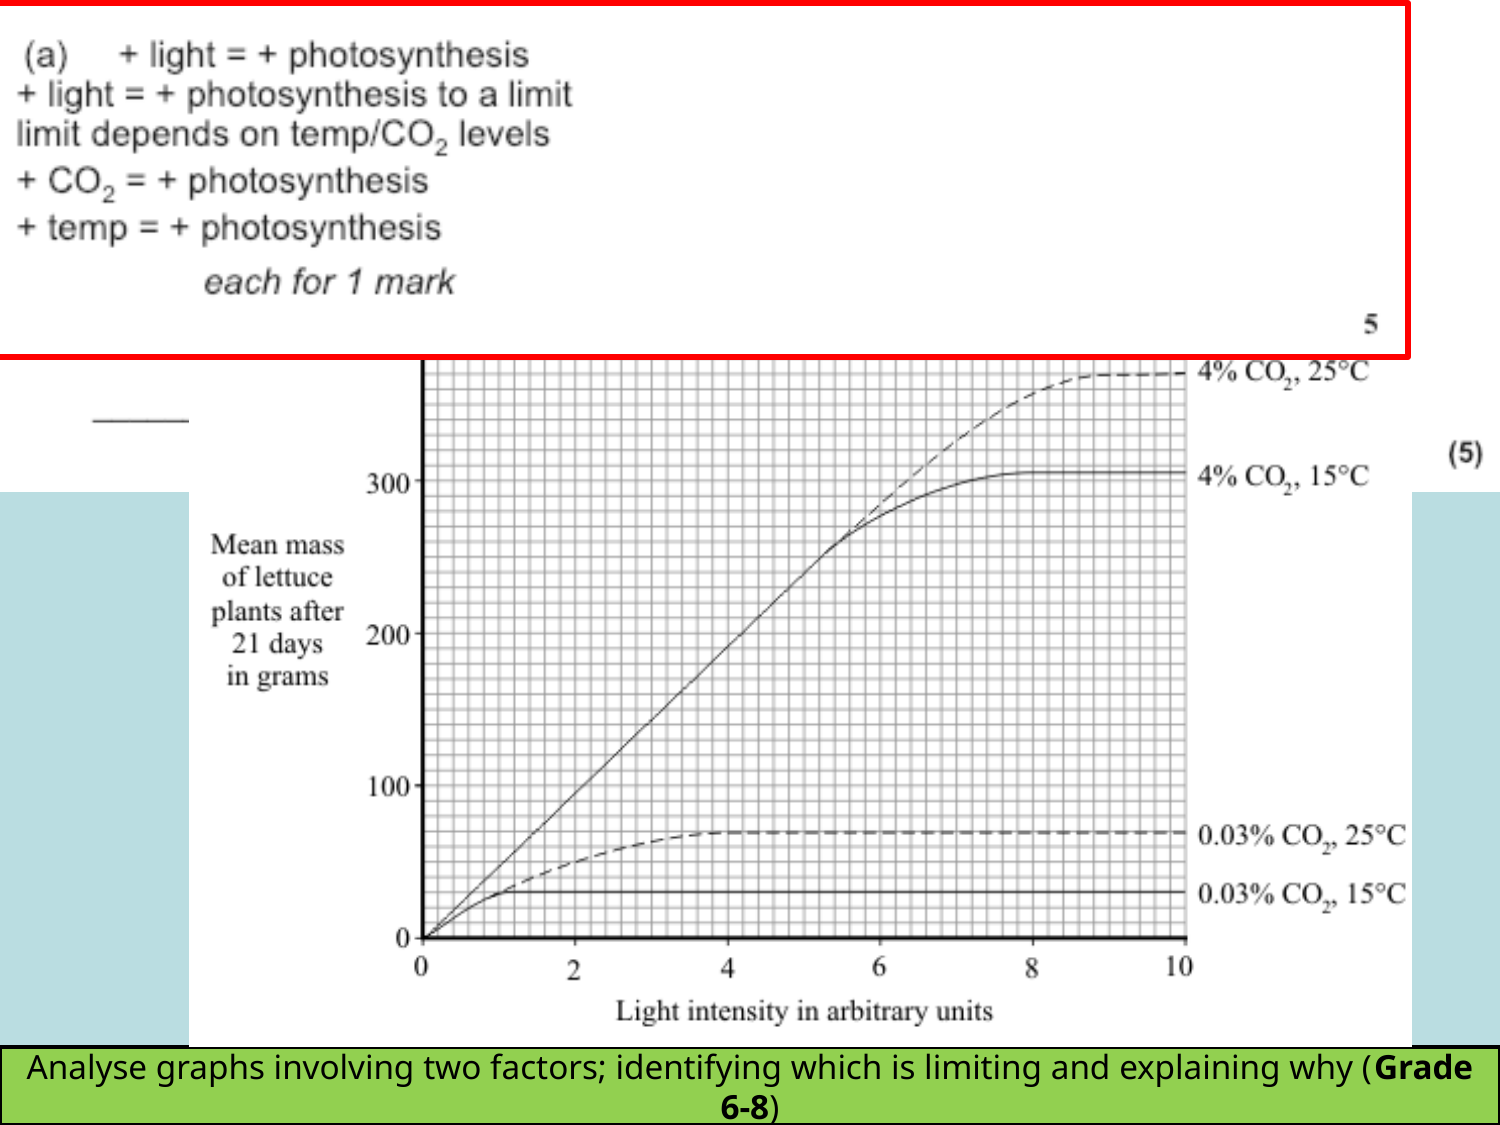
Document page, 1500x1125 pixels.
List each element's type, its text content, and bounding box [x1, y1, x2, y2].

picture [0, 0, 1500, 1048]
text_box Analyse graphs involving two factors; identifying which is limiting and explaining why (Grade 6-8) [0, 1045, 1500, 1125]
